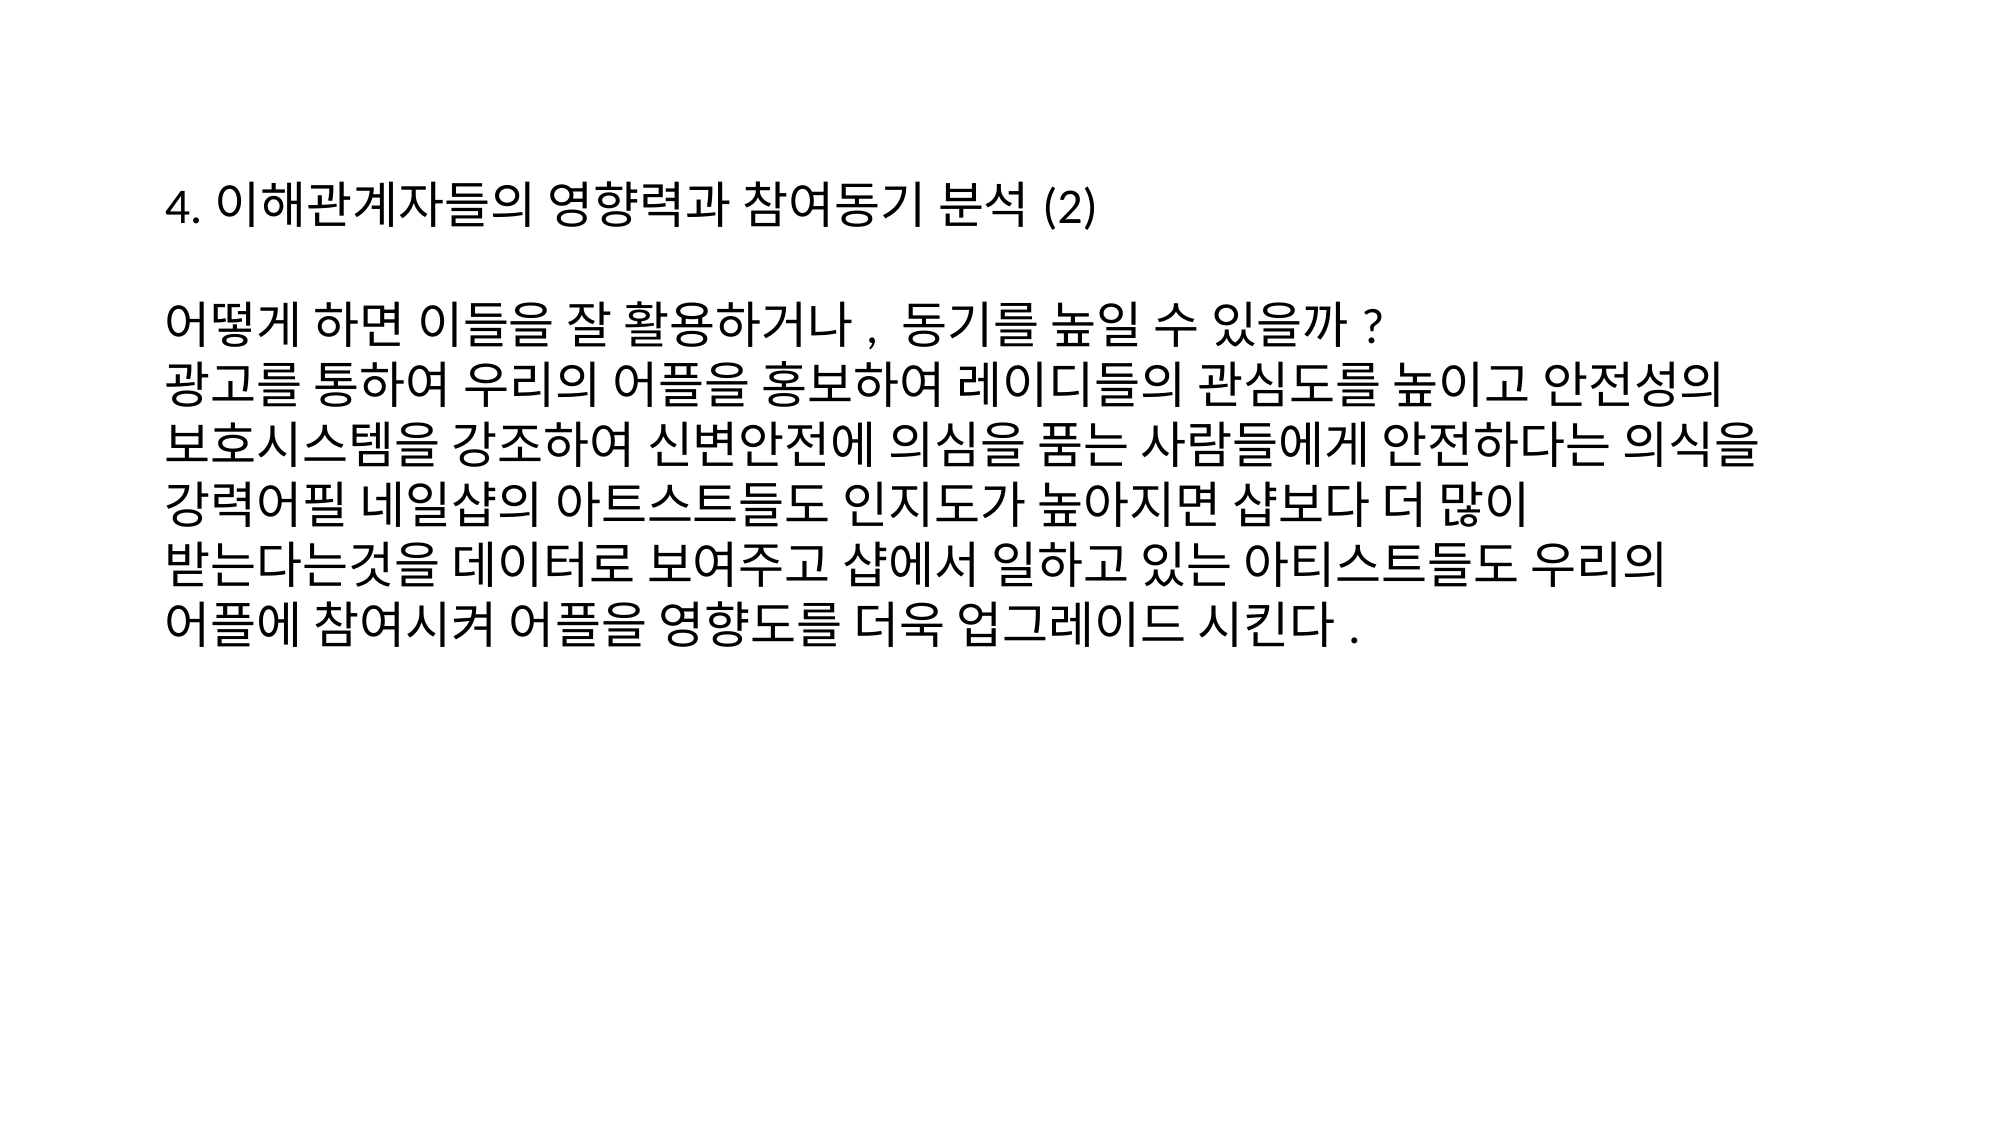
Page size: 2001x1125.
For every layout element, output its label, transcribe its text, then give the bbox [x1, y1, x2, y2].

text_box 4.이해관계자들의 영향력과 참여동기 분석(2) 어떻게 하면 이들을 잘 활용하거나, 동기를 높일 수 있을까? 광고를 통하여 우리의 어플을 홍보하여 레이디들의 관심도를 높이고 안전성의 보호시스템을 강조하여 신변안전에 의심을 품는 사람들에게 안전하다는 의식을 강력어필 네일샵의 아트스트들도 인지도가 높아지면 샵보다 더 많이 받는다는것을 데이터로 보여주고 샵에서 일하고 있는 아티스트들도 우리의 어플에 참여시켜 어플을 영향도를 더욱 업그레이드 시킨다. [150, 166, 1795, 661]
